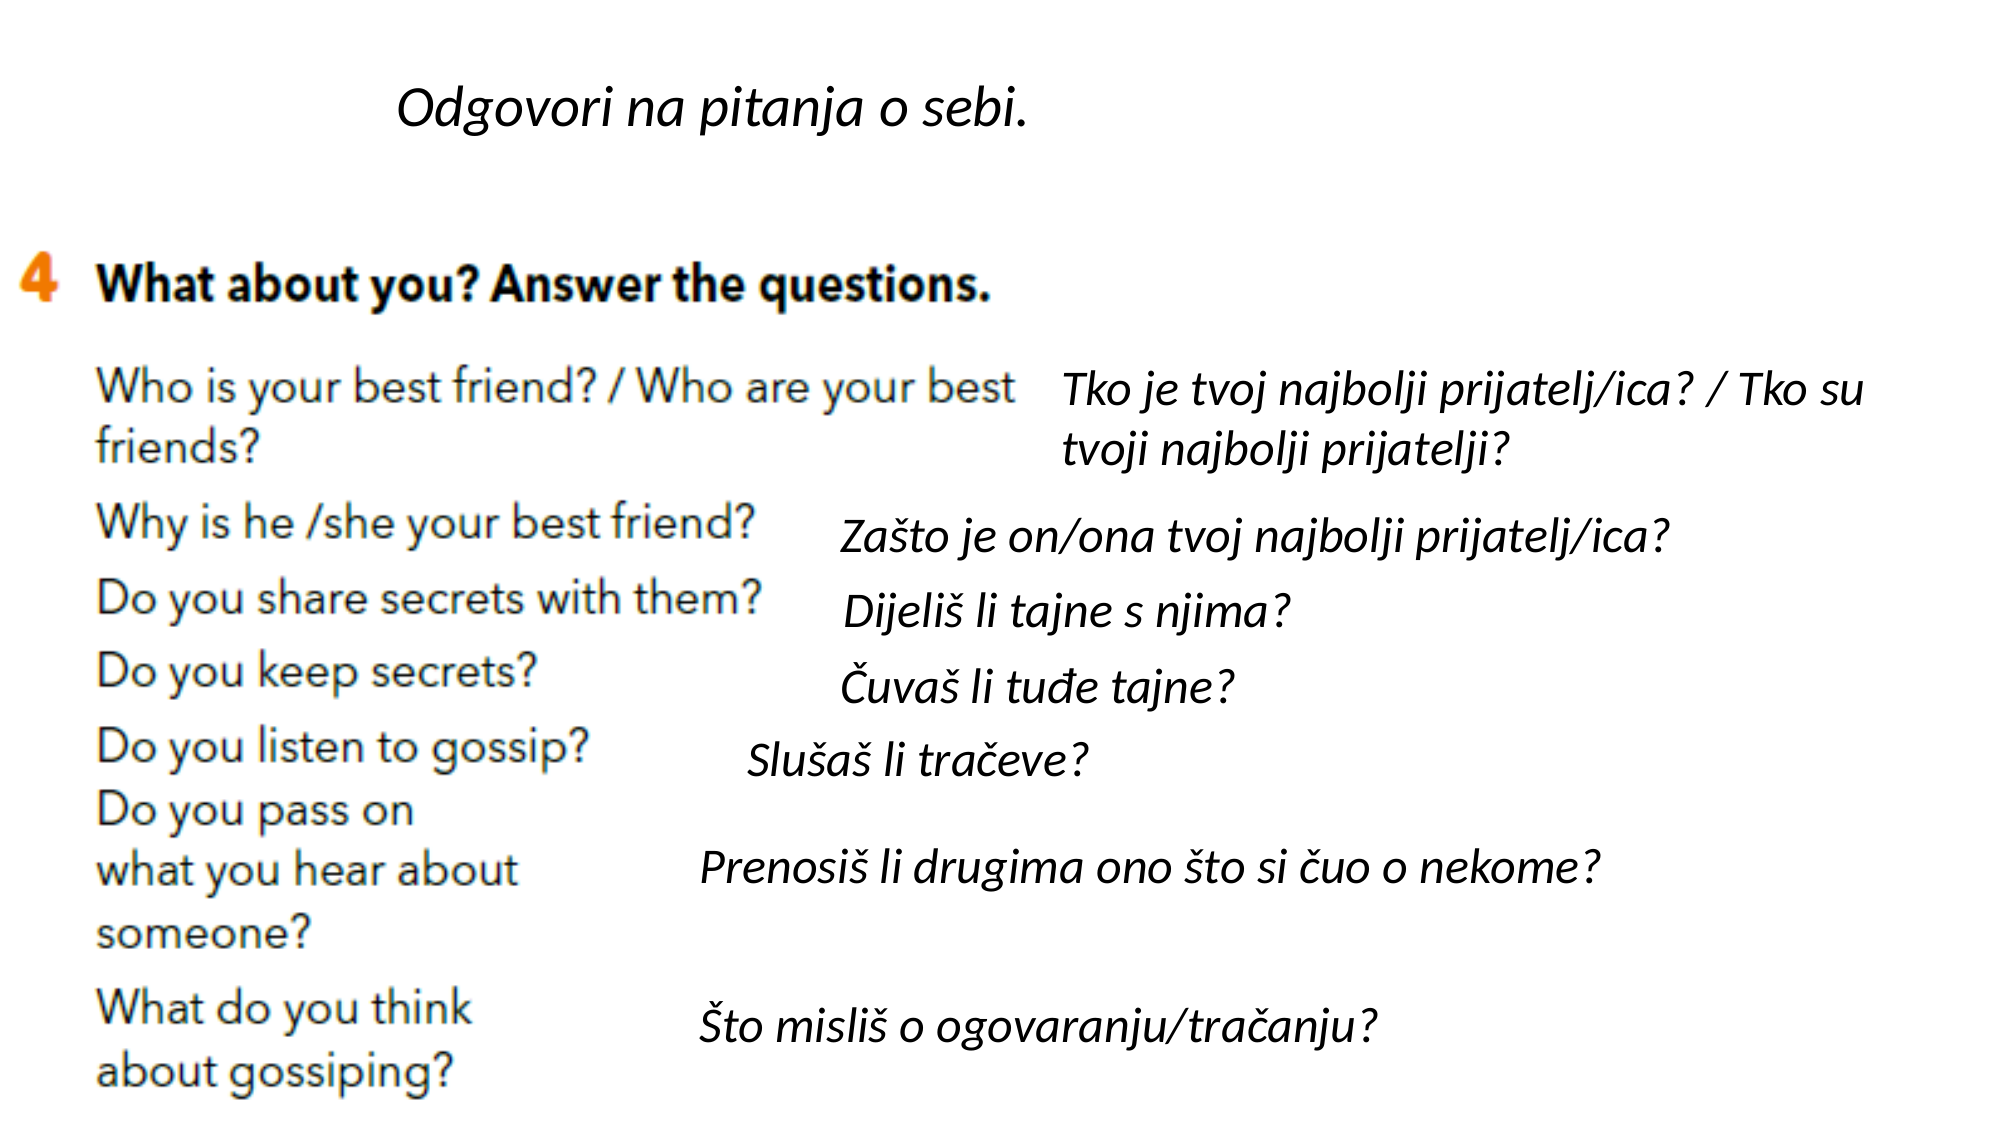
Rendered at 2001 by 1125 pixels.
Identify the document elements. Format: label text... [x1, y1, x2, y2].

text_box Što misliš o ogovaranju/tračanju? [1036, 984, 1579, 1060]
text_box Prenosiš li drugima ono što si čuo o nekome? [1036, 826, 1674, 902]
text_box Slušaš li tračeve? [1036, 719, 1627, 794]
text_box Zašto je on/ona tvoj najbolji prijatelj/ica? [1036, 494, 1720, 570]
text_box Tko je tvoj najbolji prijatelj/ica? / Tko su tvoji najbolji prijatelji? [1046, 348, 1941, 484]
picture [0, 222, 1036, 1125]
text_box Odgovori na pitanja o sebi. [382, 60, 1579, 146]
text_box Čuvaš li tuđe tajne? [1036, 646, 1720, 721]
text_box Dijeliš li tajne s njima? [1036, 570, 1723, 646]
